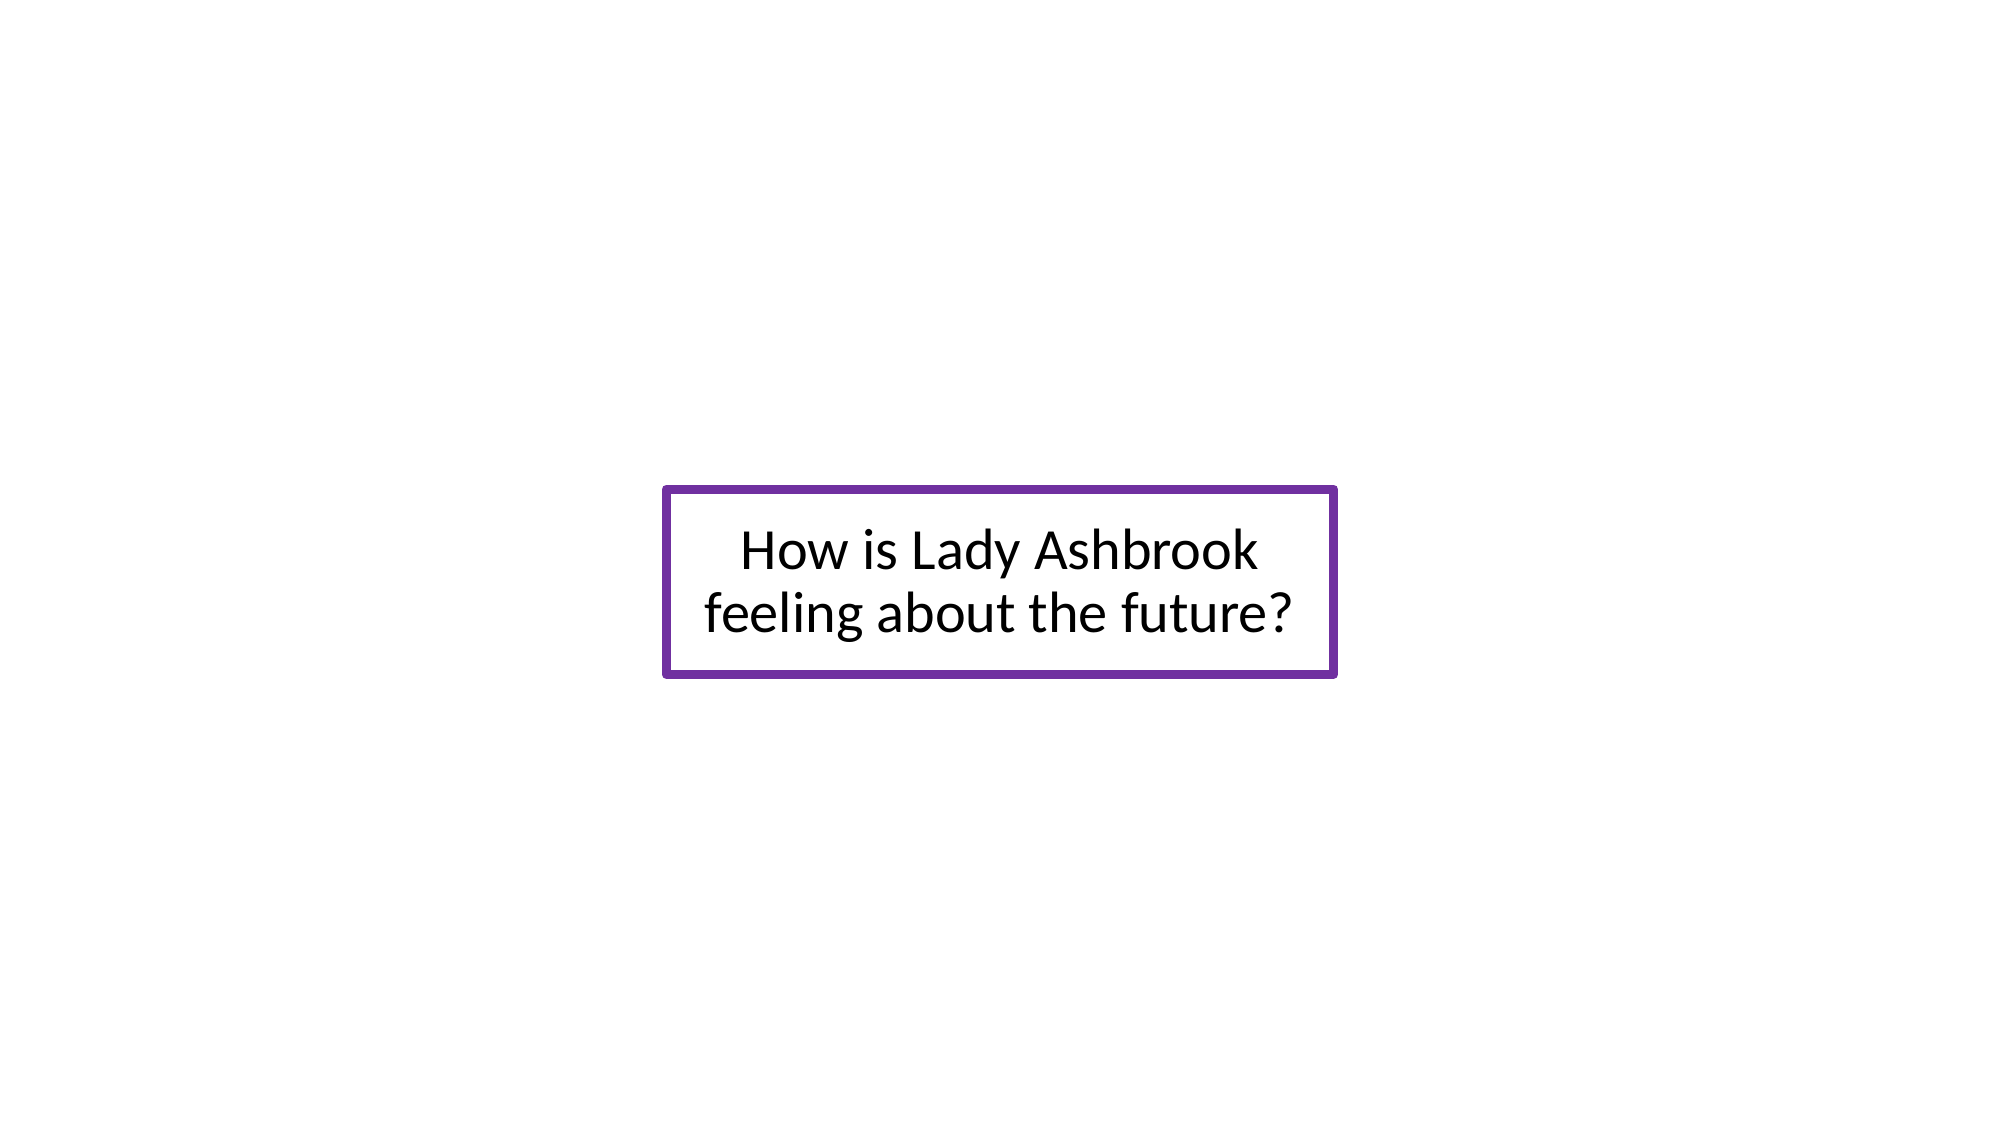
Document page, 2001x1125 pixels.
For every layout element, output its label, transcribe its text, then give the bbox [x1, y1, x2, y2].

list How is Lady Ashbrook feeling about the future? [666, 489, 1334, 675]
